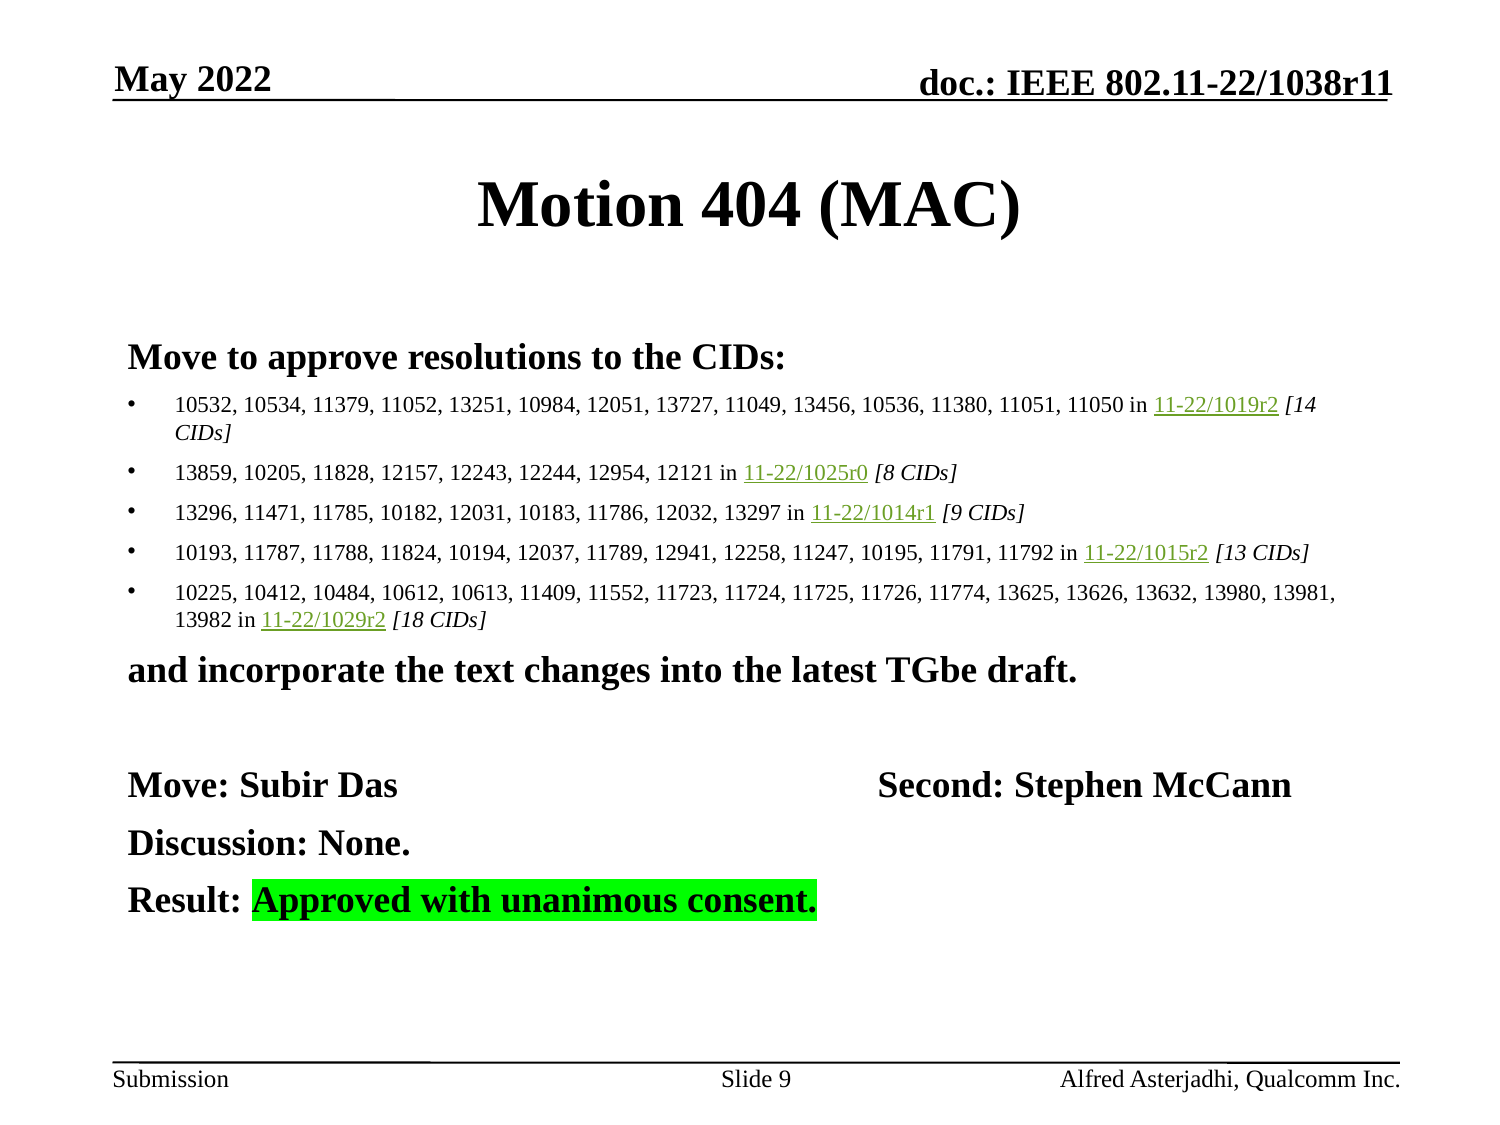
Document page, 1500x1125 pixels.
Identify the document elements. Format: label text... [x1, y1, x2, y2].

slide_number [114, 54, 423, 100]
title Motion 404 (MAC) [112, 112, 1388, 288]
list Move to approve resolutions to the CIDs: 10532, 10534, 11379, 11052, 13251, 10984, 12051, 13727, 11049, 13456, 10536, 11380, 11051, 11050 in 11-22/1019r2 [14 CIDs] 13859, 10205, 11828, 12157, 12243, 12244, 12954, 12121 in 11-22/1025r0 [8 CIDs] 13296, 11471, 11785, 10182, 12031, 10183, 11786, 12032, 13297 in 11-22/1014r1 [9 CIDs] 10193, 11787, 11788, 11824, 10194, 12037, 11789, 12941, 12258, 11247, 10195, 11791, 11792 in 11-22/1015r2 [13 CIDs] 10225, 10412, 10484, 10612, 10613, 11409, 11552, 11723, 11724, 11725, 11726, 11774, 13625, 13626, 13632, 13980, 13981, 13982 in 11-22/1029r2 [18 CIDs] and incorporate the text changes into the latest TGbe draft. Move: Subir Das Second: Stephen McCann Discussion: None. Result: Approved with unanimous consent. [112, 324, 1388, 1063]
footer Alfred Asterjadhi, Qualcomm Inc. [878, 1061, 1402, 1093]
slide_number Slide 9 [712, 1061, 800, 1123]
